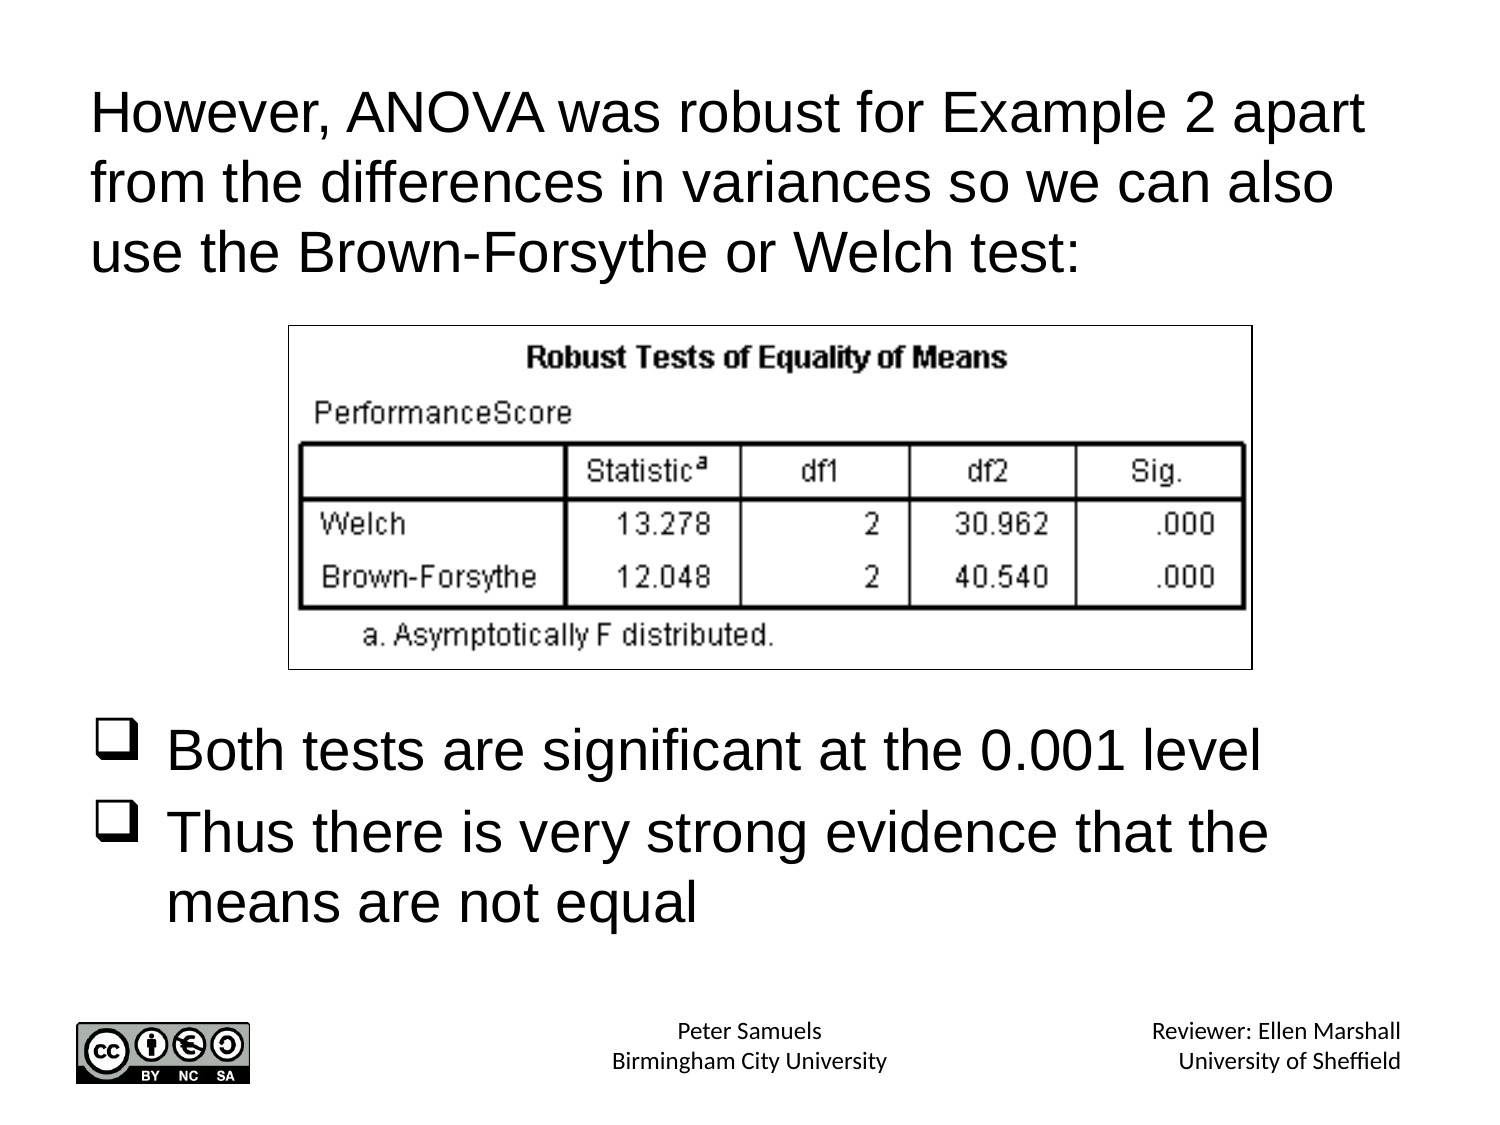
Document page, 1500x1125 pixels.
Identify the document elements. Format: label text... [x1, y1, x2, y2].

text_box Both tests are significant at the 0.001 level Thus there is very strong evidence that the means are not equal [76, 704, 1447, 942]
picture [76, 1022, 251, 1084]
text_box Peter Samuels Birmingham City University [549, 1007, 951, 1083]
text_box Reviewer: Ellen Marshall University of Sheffield [1038, 1007, 1417, 1083]
list However, ANOVA was robust for Example 2 apart from the differences in variances so we can also use the Brown-Forsythe or Welch test: [75, 66, 1425, 303]
picture [288, 325, 1252, 669]
